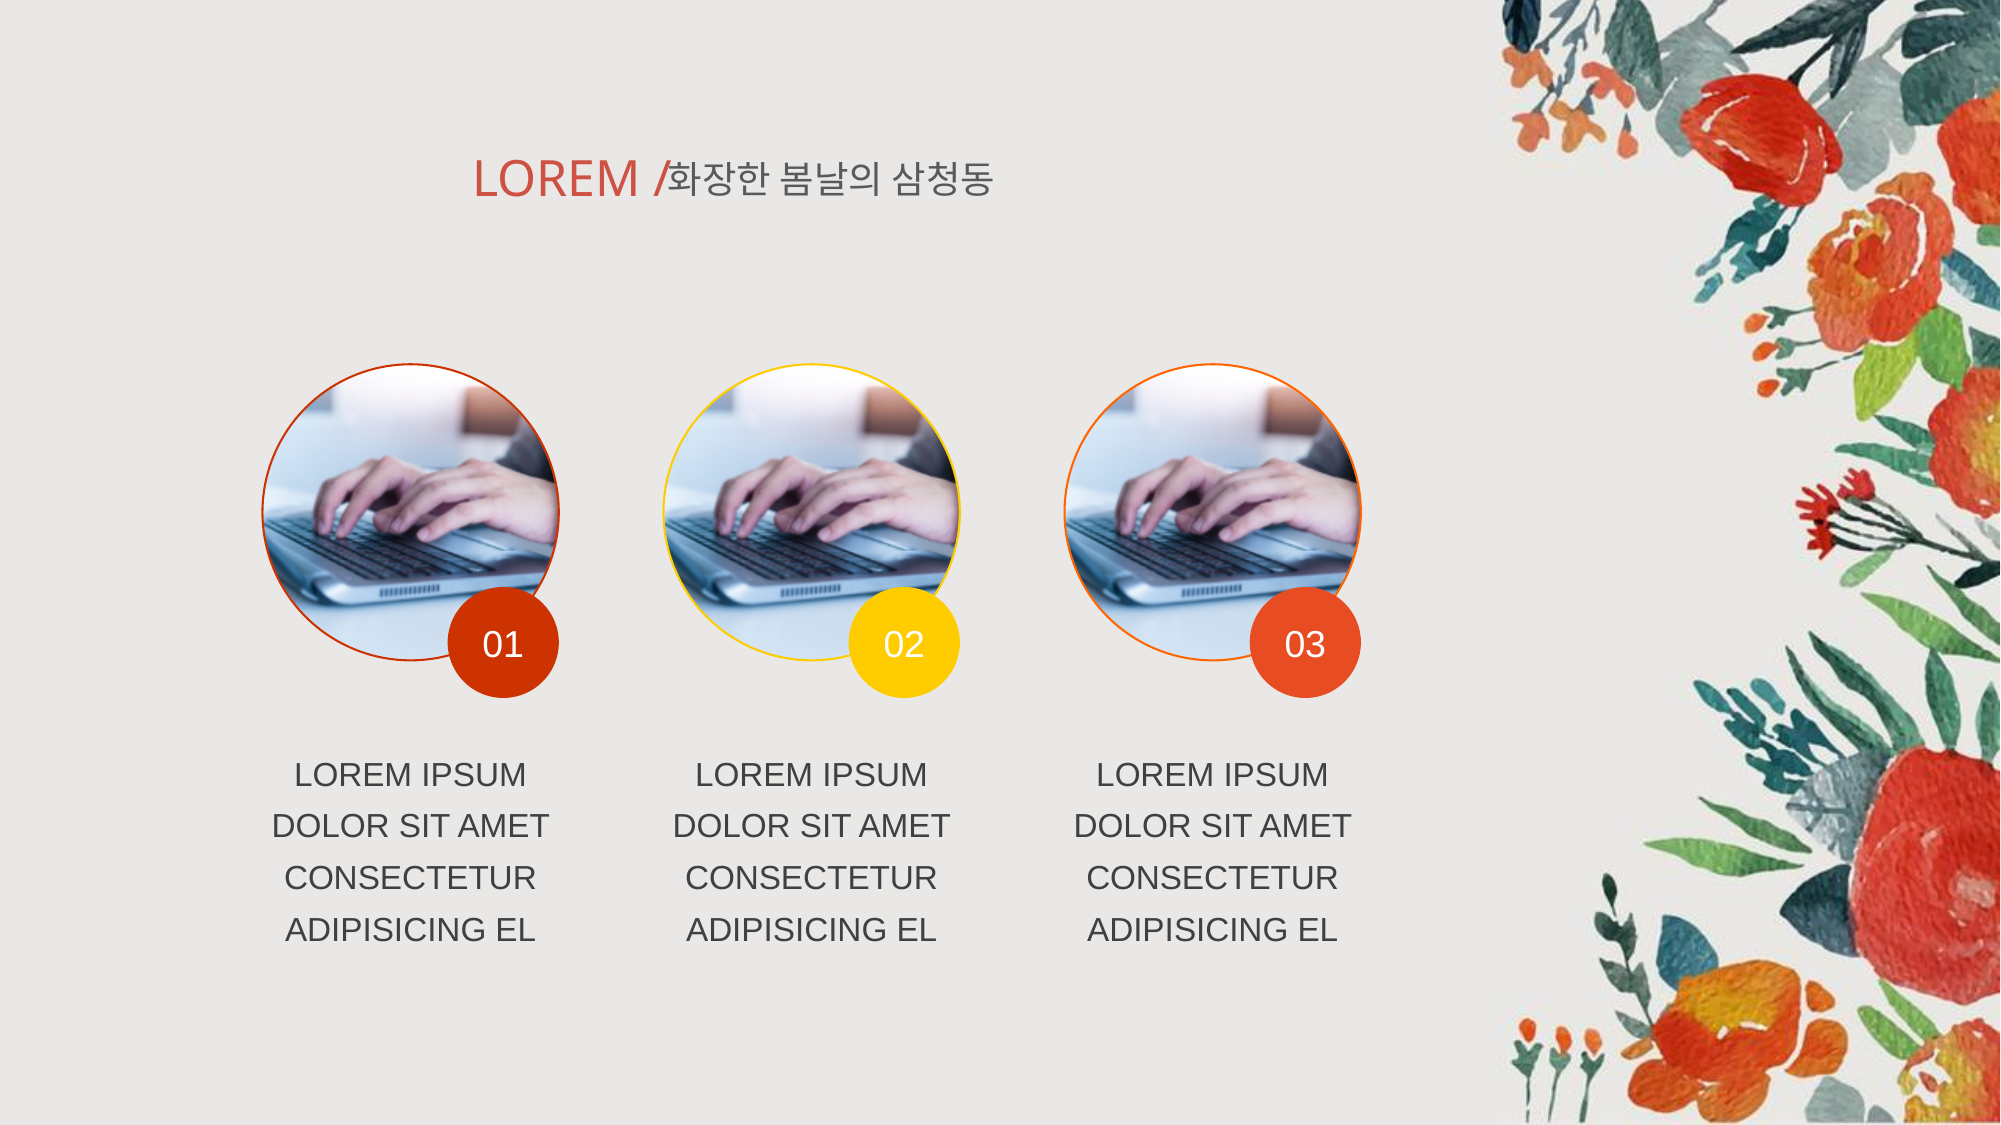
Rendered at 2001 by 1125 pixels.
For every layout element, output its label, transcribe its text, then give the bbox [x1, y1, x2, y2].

text_box [1064, 364, 1361, 661]
text_box LOREM IPSUM DOLOR SIT AMET CONSECTETUR ADIPISICING EL [240, 733, 581, 993]
text_box 03 [1249, 587, 1361, 698]
text_box 02 [848, 587, 960, 698]
picture [0, 0, 2001, 1125]
text_box 화장한 봄날의 삼청동 [653, 148, 1106, 209]
text_box LOREM IPSUM DOLOR SIT AMET CONSECTETUR ADIPISICING EL [1042, 733, 1383, 993]
text_box 01 [447, 587, 559, 698]
text_box [663, 364, 960, 661]
text_box [262, 364, 559, 661]
text_box LOREM IPSUM DOLOR SIT AMET CONSECTETUR ADIPISICING EL [641, 733, 982, 993]
text_box LOREM / [457, 139, 750, 215]
